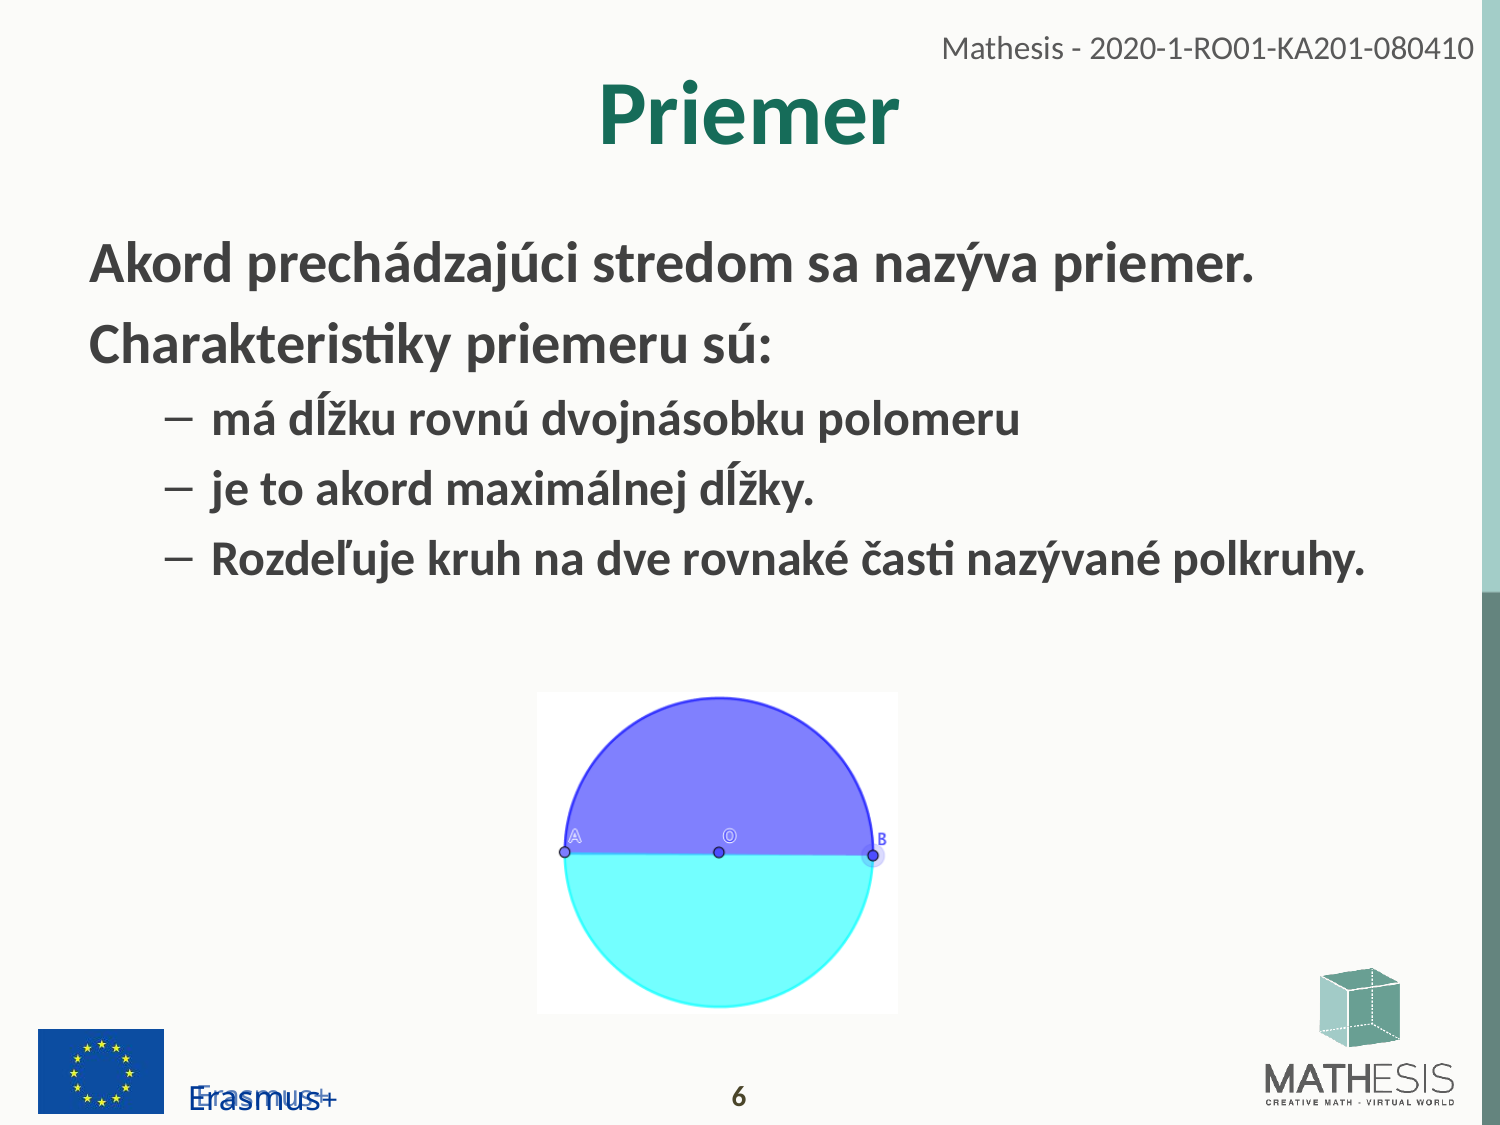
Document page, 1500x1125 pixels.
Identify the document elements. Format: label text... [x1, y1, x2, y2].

list Akord prechádzajúci stredom sa nazýva priemer. Charakteristiky priemeru sú: má dĺžku rovnú dvojnásobku polomeru je to akord maximálnej dĺžky. Rozdeľuje kruh na dve rovnaké časti nazývané polkruhy. [75, 216, 1425, 959]
title Priemer [75, 45, 1425, 216]
picture [38, 1029, 164, 1114]
picture [537, 692, 899, 1014]
